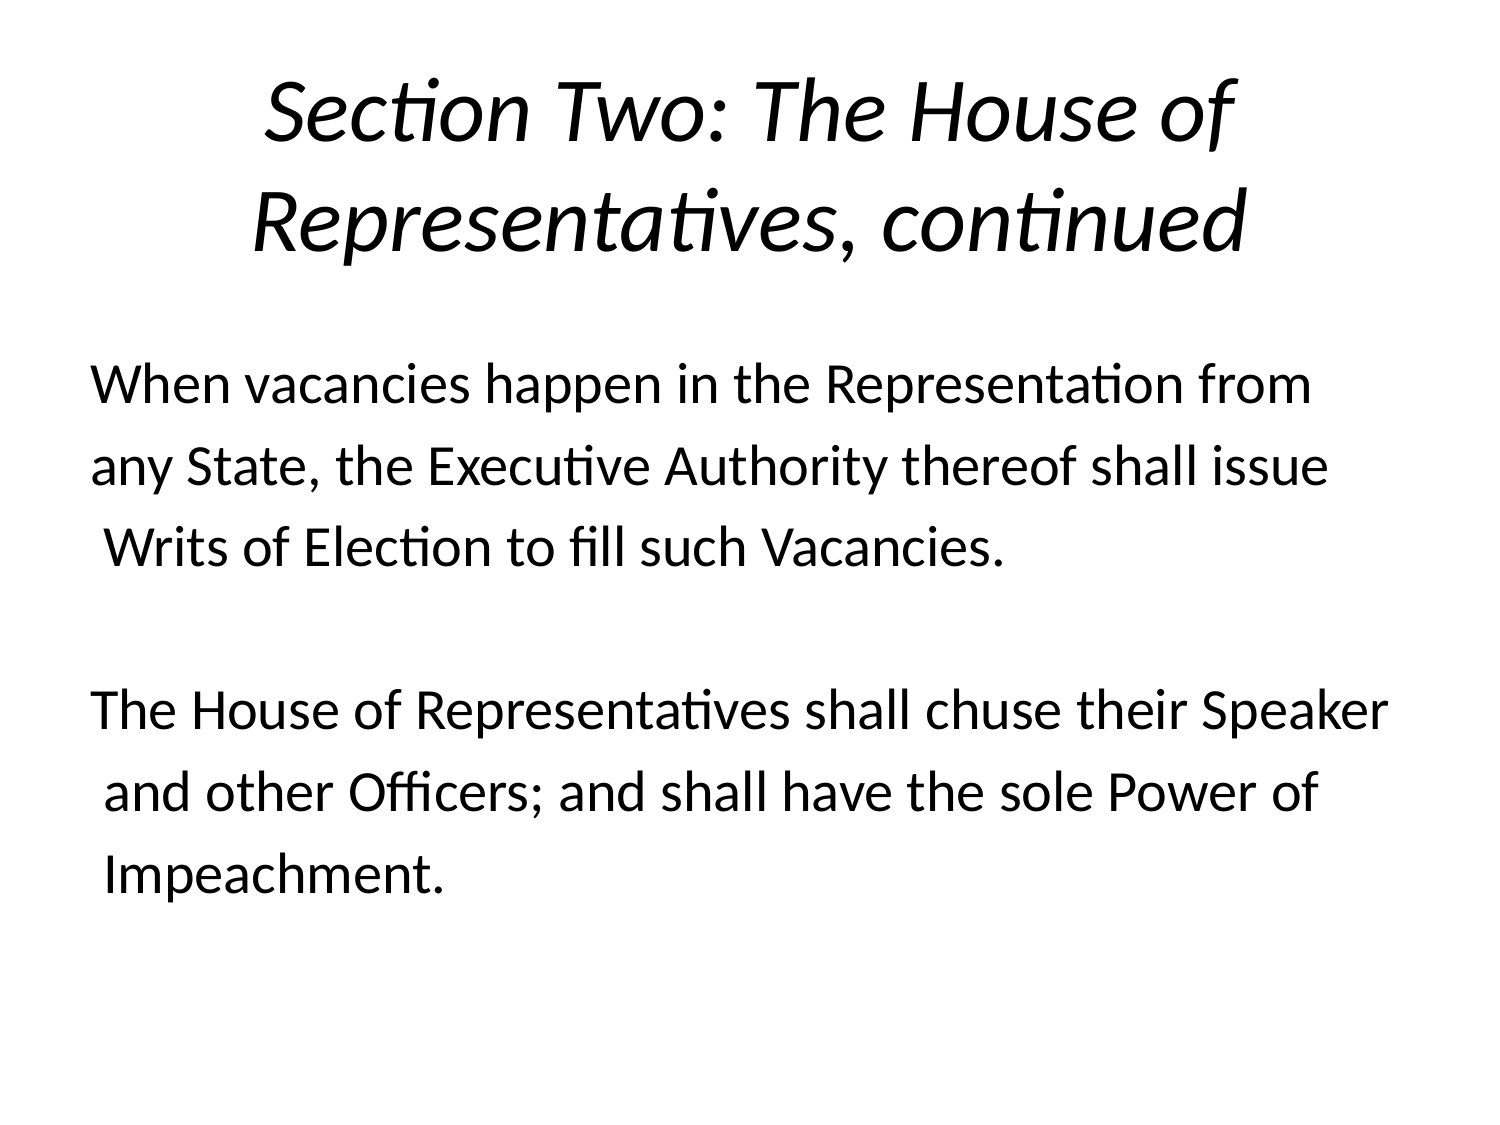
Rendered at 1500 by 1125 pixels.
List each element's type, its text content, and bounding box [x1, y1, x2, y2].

list When vacancies happen in the Representation from any State, the Executive Authority thereof shall issue Writs of Election to fill such Vacancies. The House of Representatives shall chuse their Speaker and other Officers; and shall have the sole Power of Impeachment. [74, 337, 1426, 1006]
title Section Two: The House of Representatives, continued [74, 44, 1426, 276]
